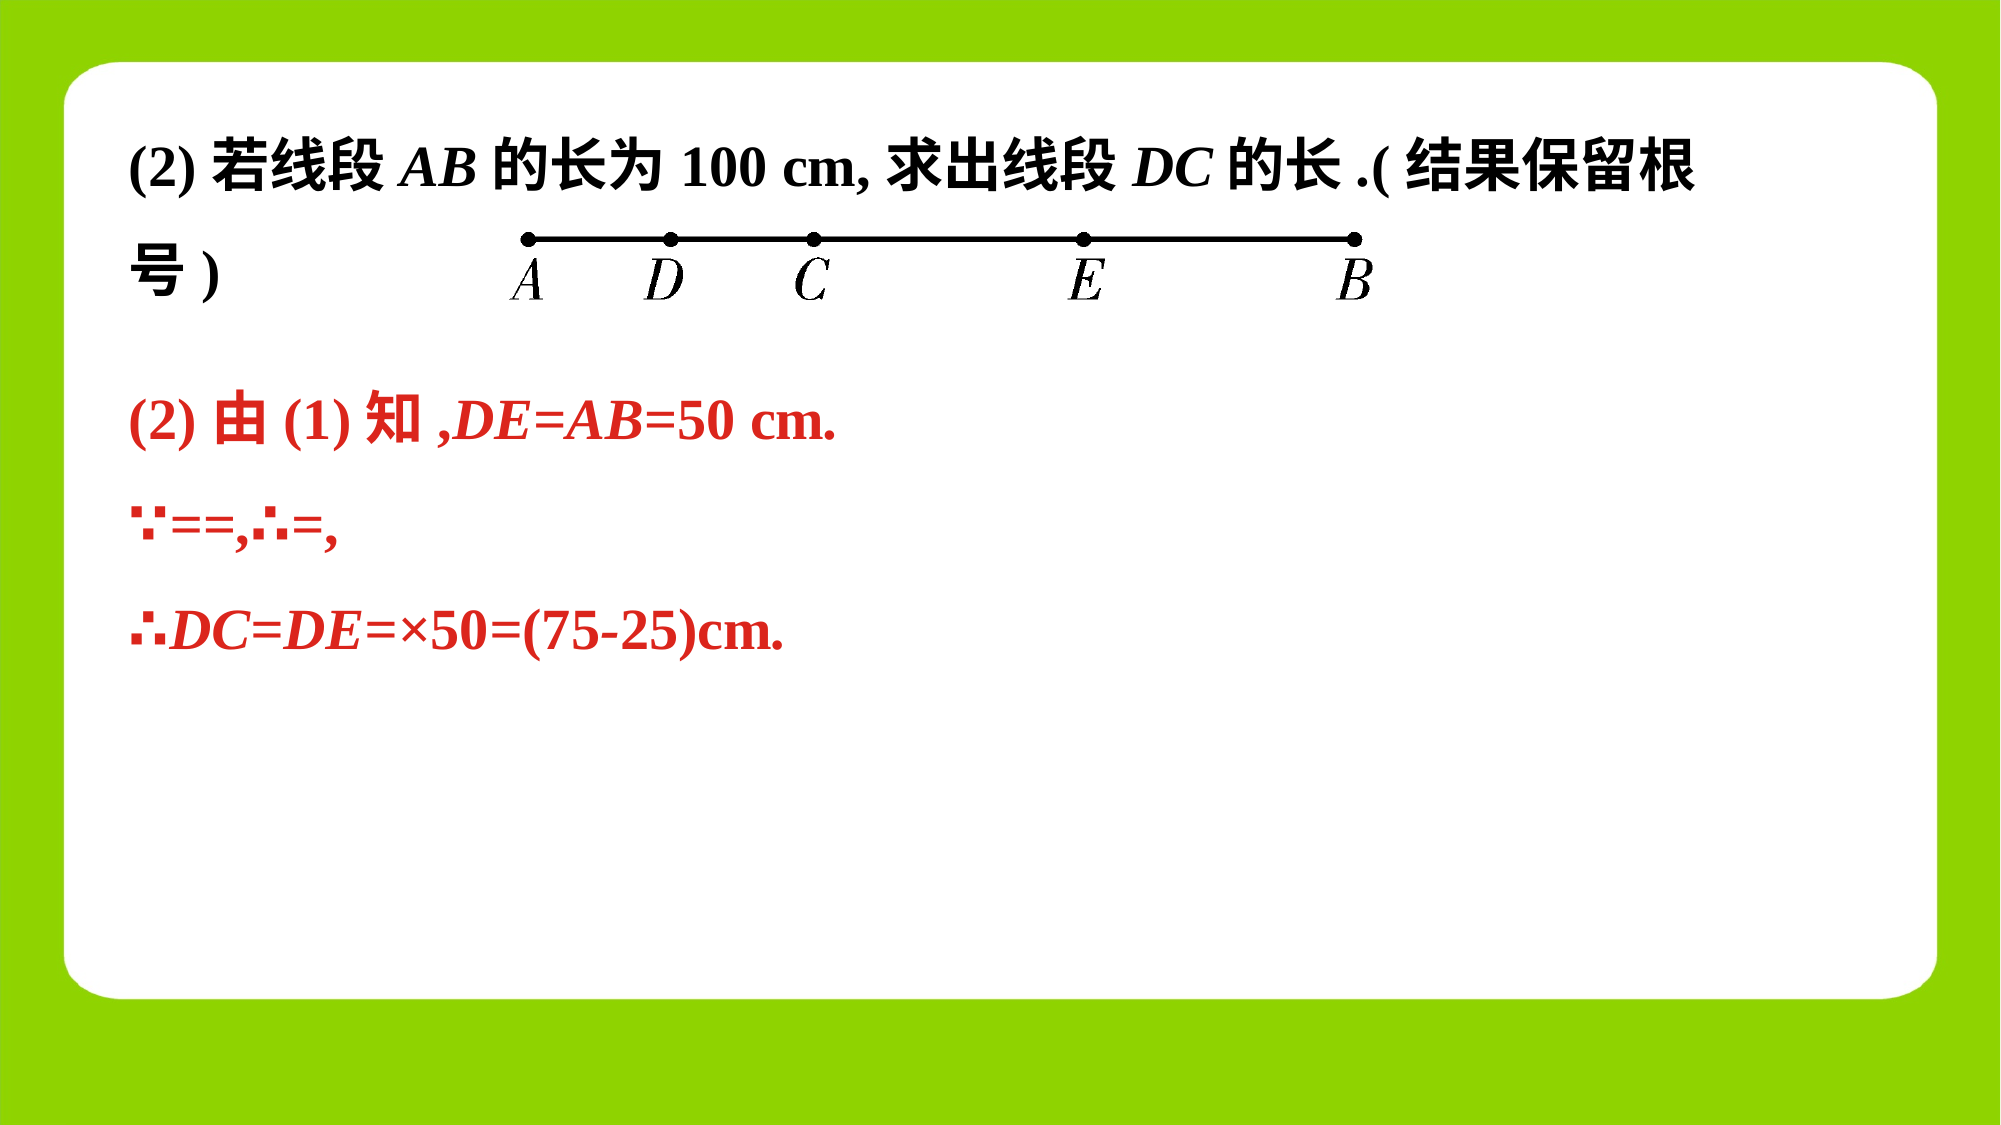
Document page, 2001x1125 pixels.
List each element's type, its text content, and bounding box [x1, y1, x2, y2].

picture [0, 0, 2001, 1125]
text_box (2)若线段AB的长为100 cm,求出线段DC的长.(结果保留根号) [114, 86, 1768, 311]
